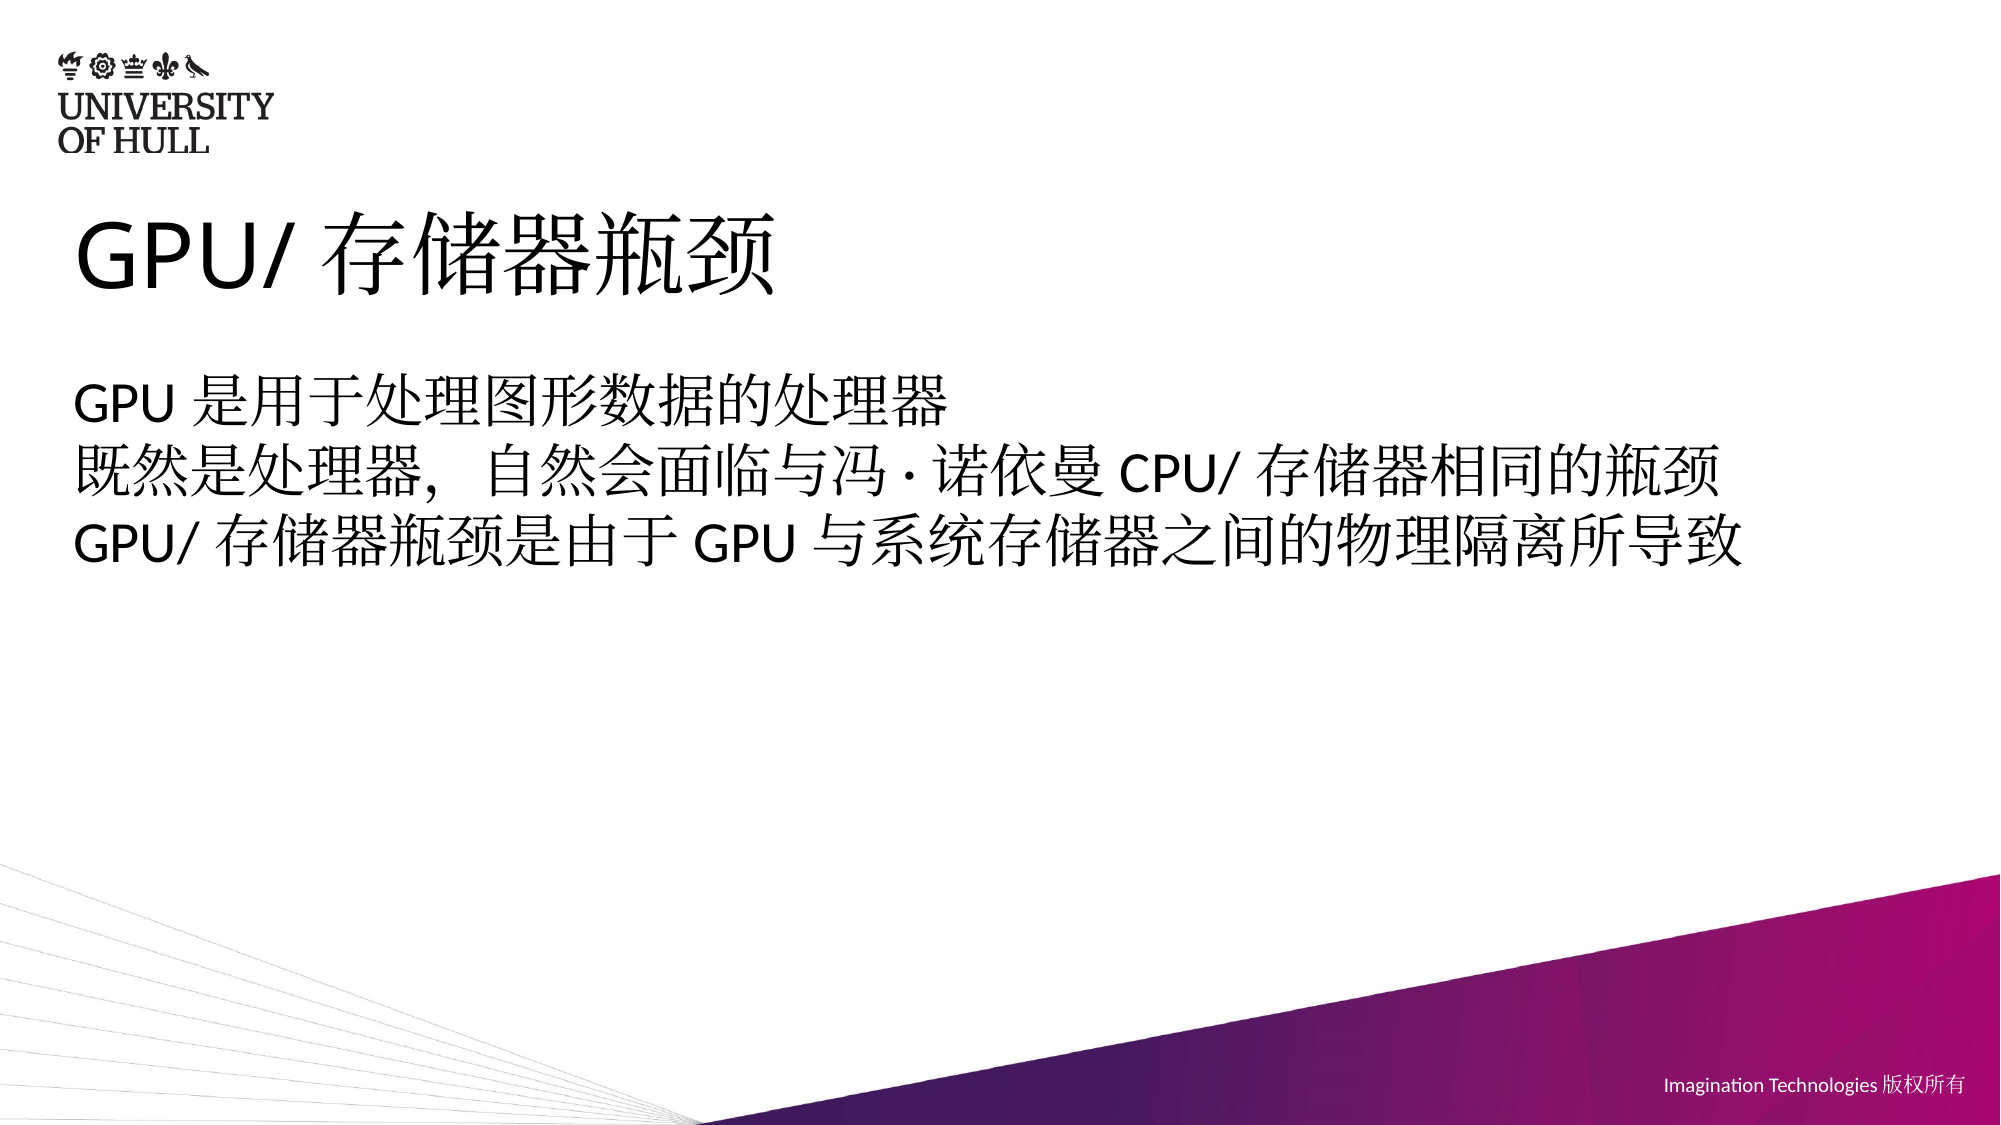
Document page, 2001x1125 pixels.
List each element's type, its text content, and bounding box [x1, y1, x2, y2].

title GPU/存储器瓶颈 [57, 178, 1931, 340]
list GPU是用于处理图形数据的处理器 既然是处理器，自然会面临与冯·诺依曼CPU/存储器相同的瓶颈 GPU/存储器瓶颈是由于GPU与系统存储器之间的物理隔离所导致 [57, 356, 1931, 1074]
picture [0, 0, 2000, 1125]
